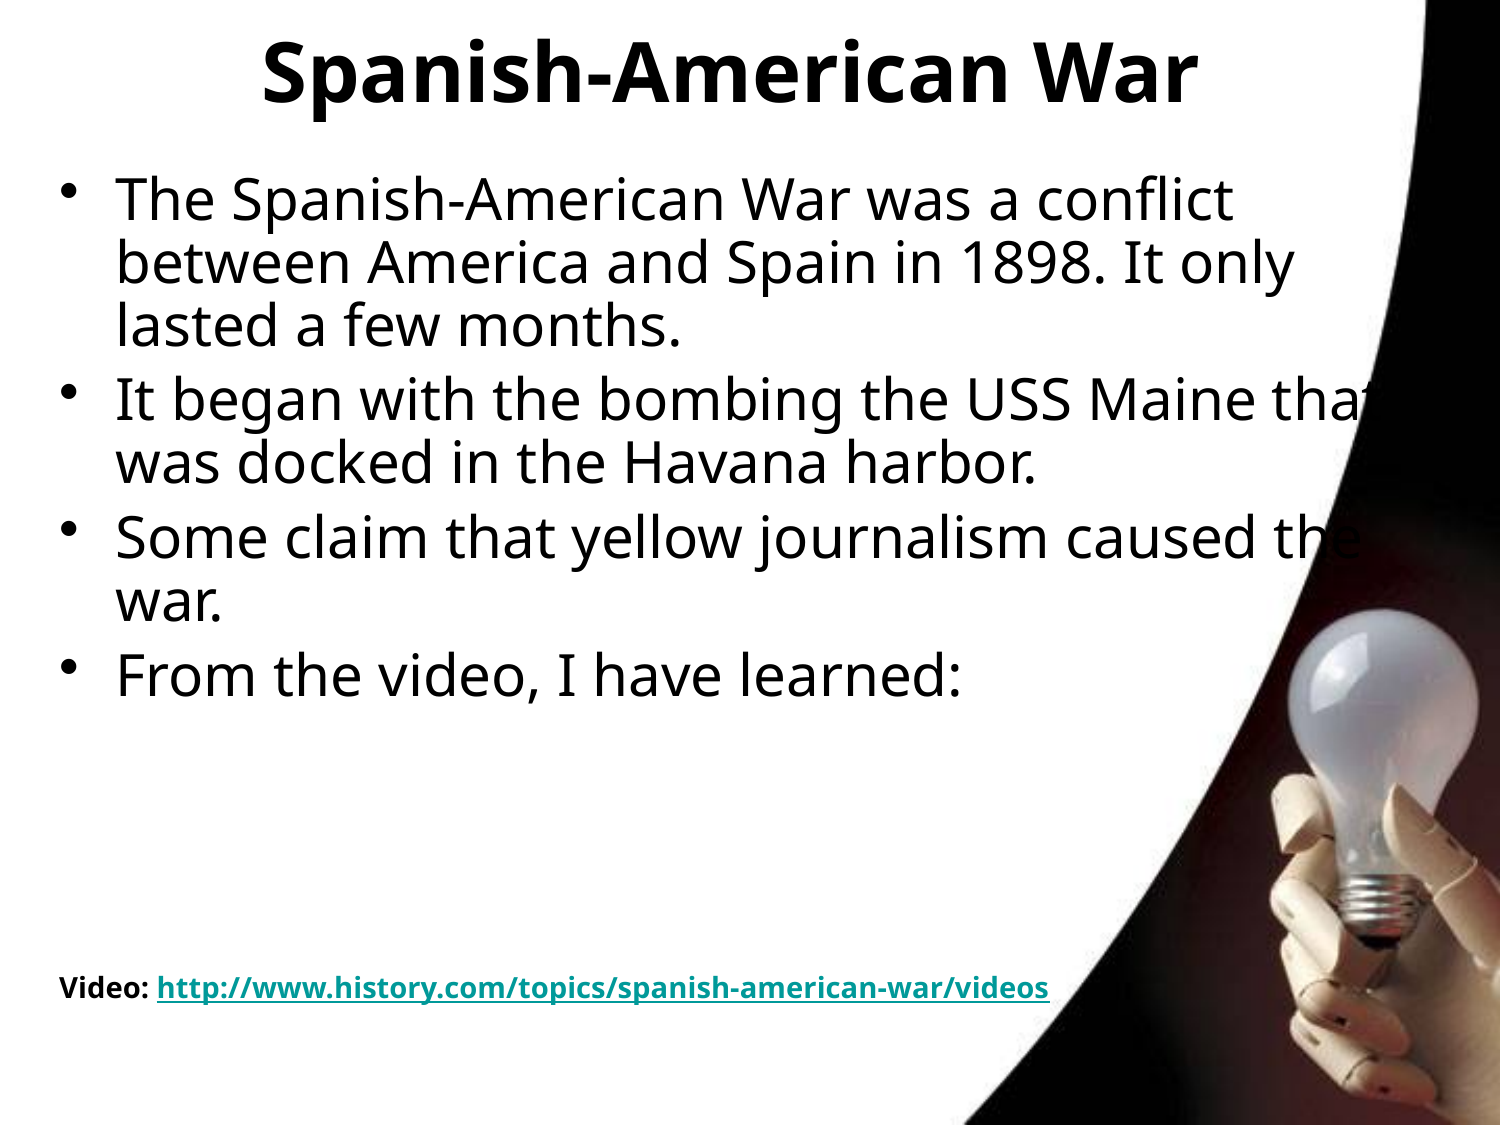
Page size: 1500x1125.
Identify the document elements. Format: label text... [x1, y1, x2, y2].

list The Spanish-American War was a conflict between America and Spain in 1898. It only lasted a few months. It began with the bombing the USS Maine that was docked in the Havana harbor. Some claim that yellow journalism caused the war. From the video, I have learned: Video: http://www.history.com/topics/spanish-american-war/videos [44, 162, 1420, 1088]
title Spanish-American War [13, 0, 1450, 163]
picture [0, 0, 1500, 1125]
